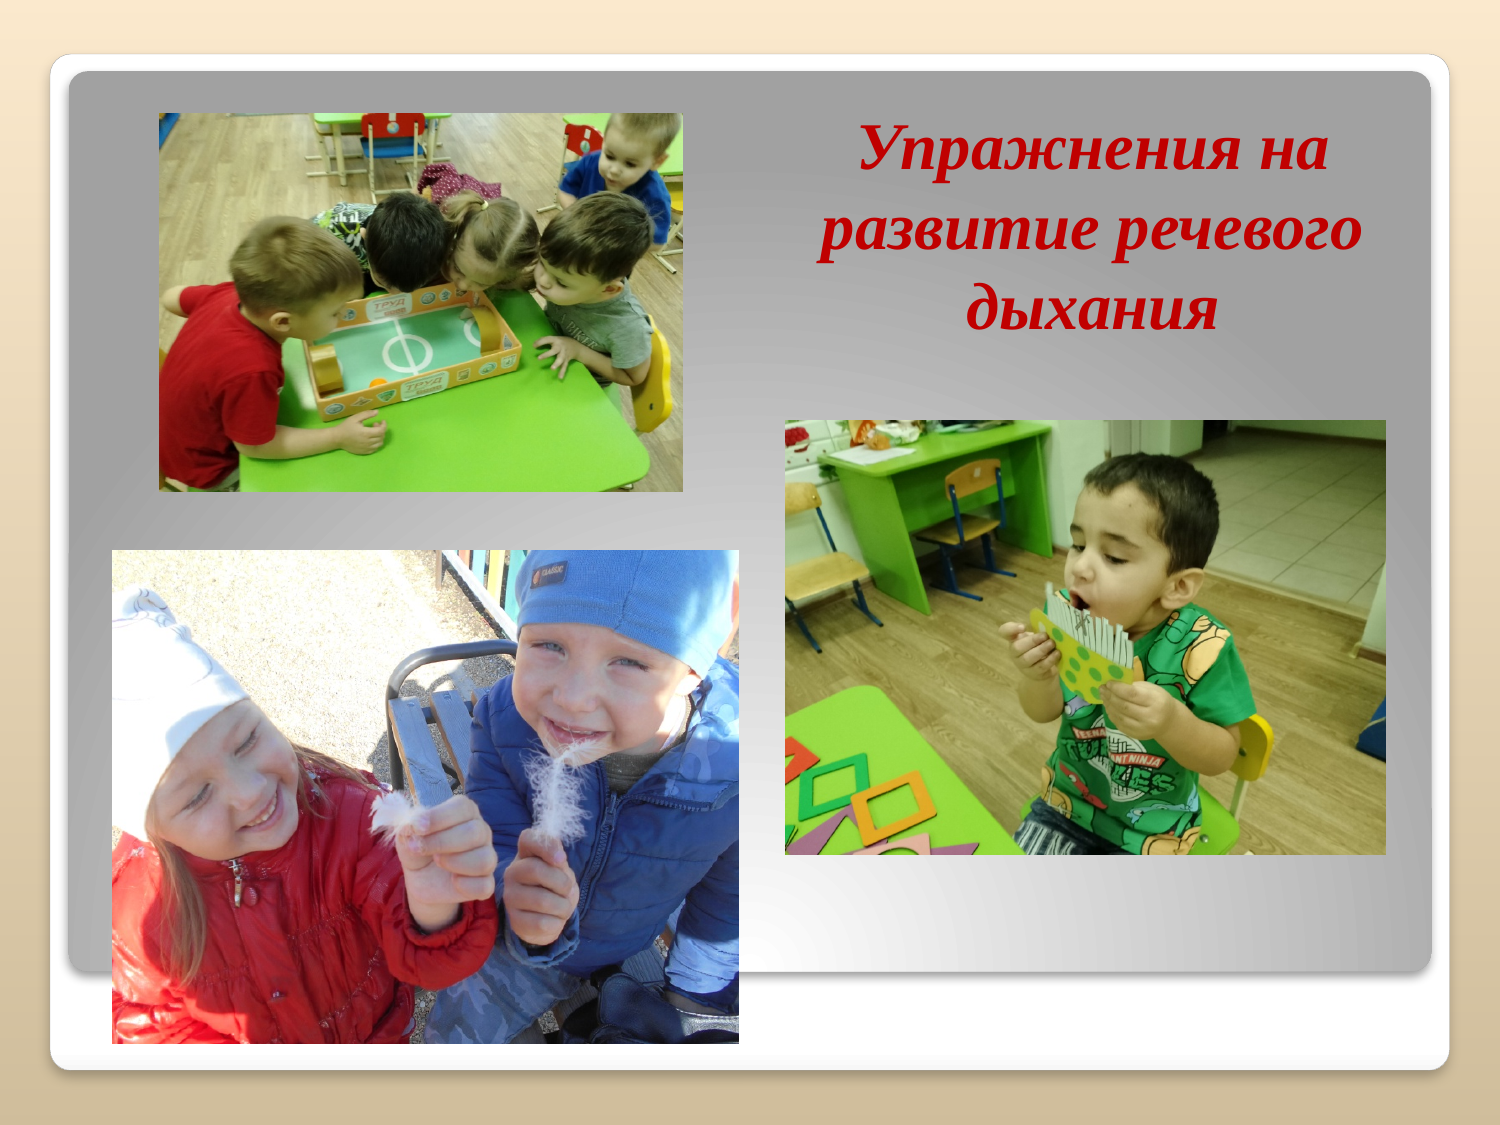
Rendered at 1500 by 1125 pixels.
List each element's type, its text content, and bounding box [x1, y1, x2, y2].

picture [111, 550, 739, 1044]
title Упражнения на развитие речевого дыхания [761, 149, 1425, 350]
picture [785, 420, 1387, 855]
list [159, 113, 683, 492]
